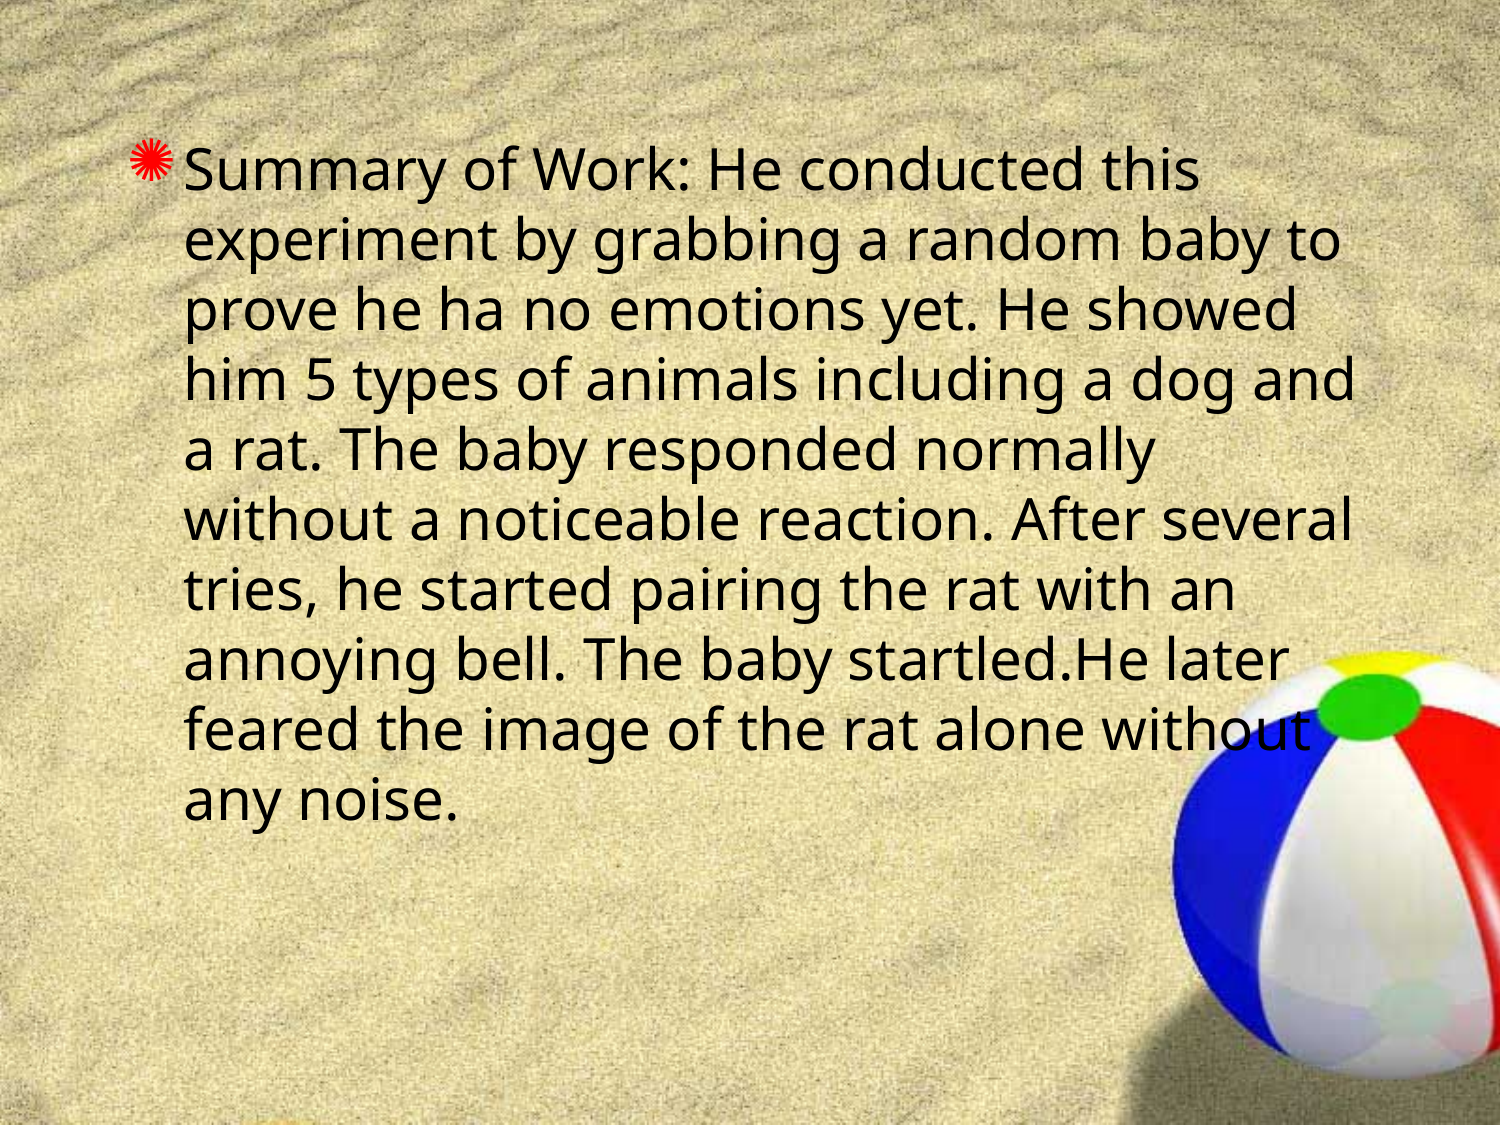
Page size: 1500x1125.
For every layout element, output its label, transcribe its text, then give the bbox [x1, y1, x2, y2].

picture [0, 0, 1500, 1125]
list Summary of Work: He conducted this experiment by grabbing a random baby to prove he ha no emotions yet. He showed him 5 types of animals including a dog and a rat. The baby responded normally without a noticeable reaction. After several tries, he started pairing the rat with an annoying bell. The baby startled.He later feared the image of the rat alone without any noise. [112, 124, 1388, 1001]
